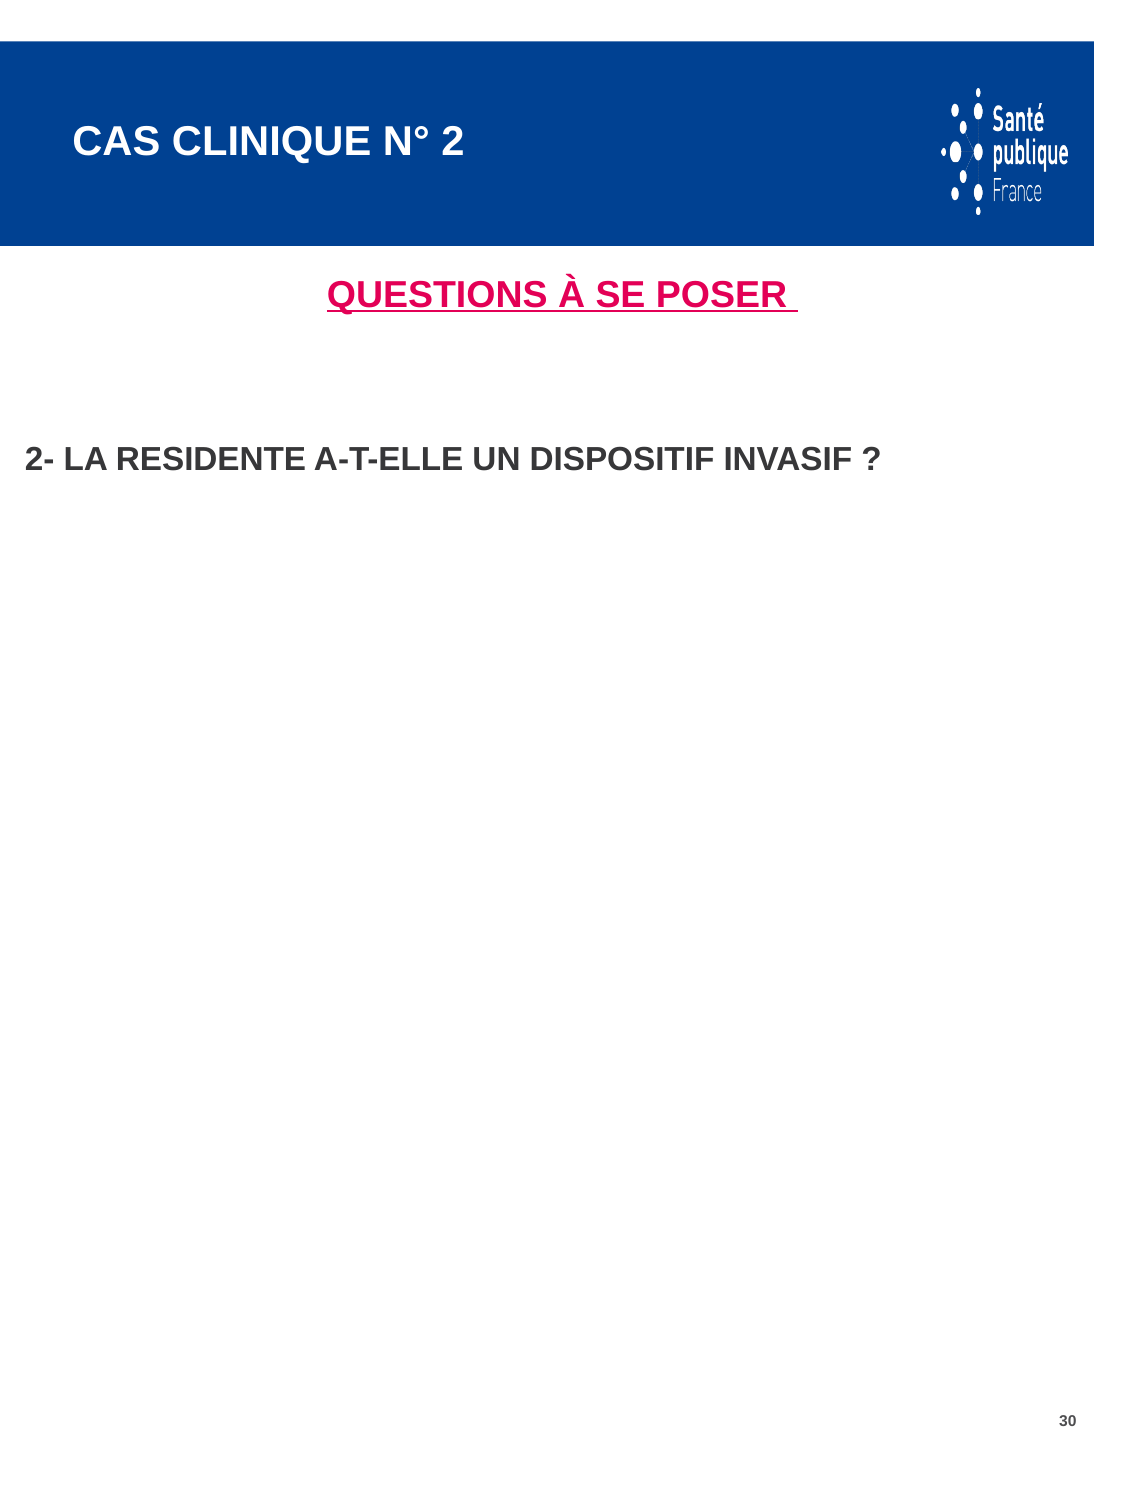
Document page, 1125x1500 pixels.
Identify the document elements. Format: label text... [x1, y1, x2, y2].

picture [941, 88, 1068, 215]
list Questions à se poser 2- LA RESIDENTE A-T-ELLE un Dispositif invasif ? [19, 265, 1106, 1483]
title Cas clinique n° 2 [66, 41, 908, 246]
